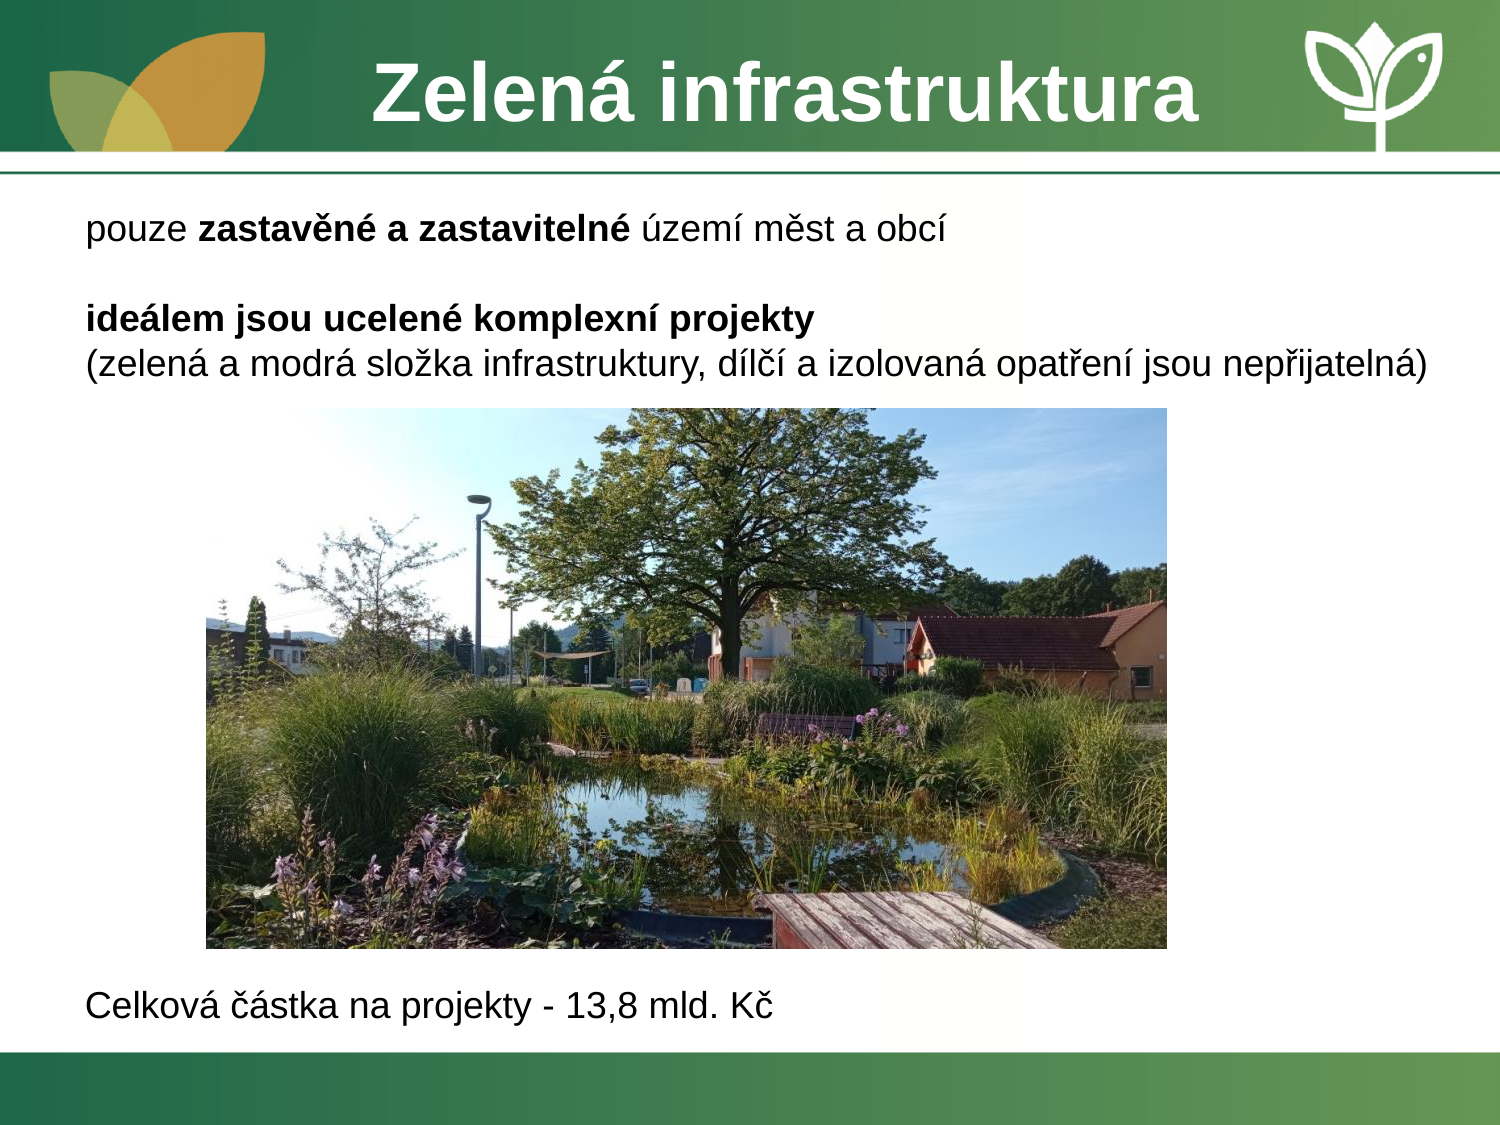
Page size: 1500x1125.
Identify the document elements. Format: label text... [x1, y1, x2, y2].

title Zelená infrastruktura [110, 31, 1461, 196]
text_box Celková částka na projekty - 13,8 mld. Kč [69, 928, 820, 1034]
text_box pouze zastavěné a zastavitelné území měst a obcí ideálem jsou ucelené komplexní projekty (zelená a modrá složka infrastruktury, dílčí a izolovaná opatření jsou nepřijatelná) [70, 196, 1500, 572]
picture [0, 0, 1500, 1125]
